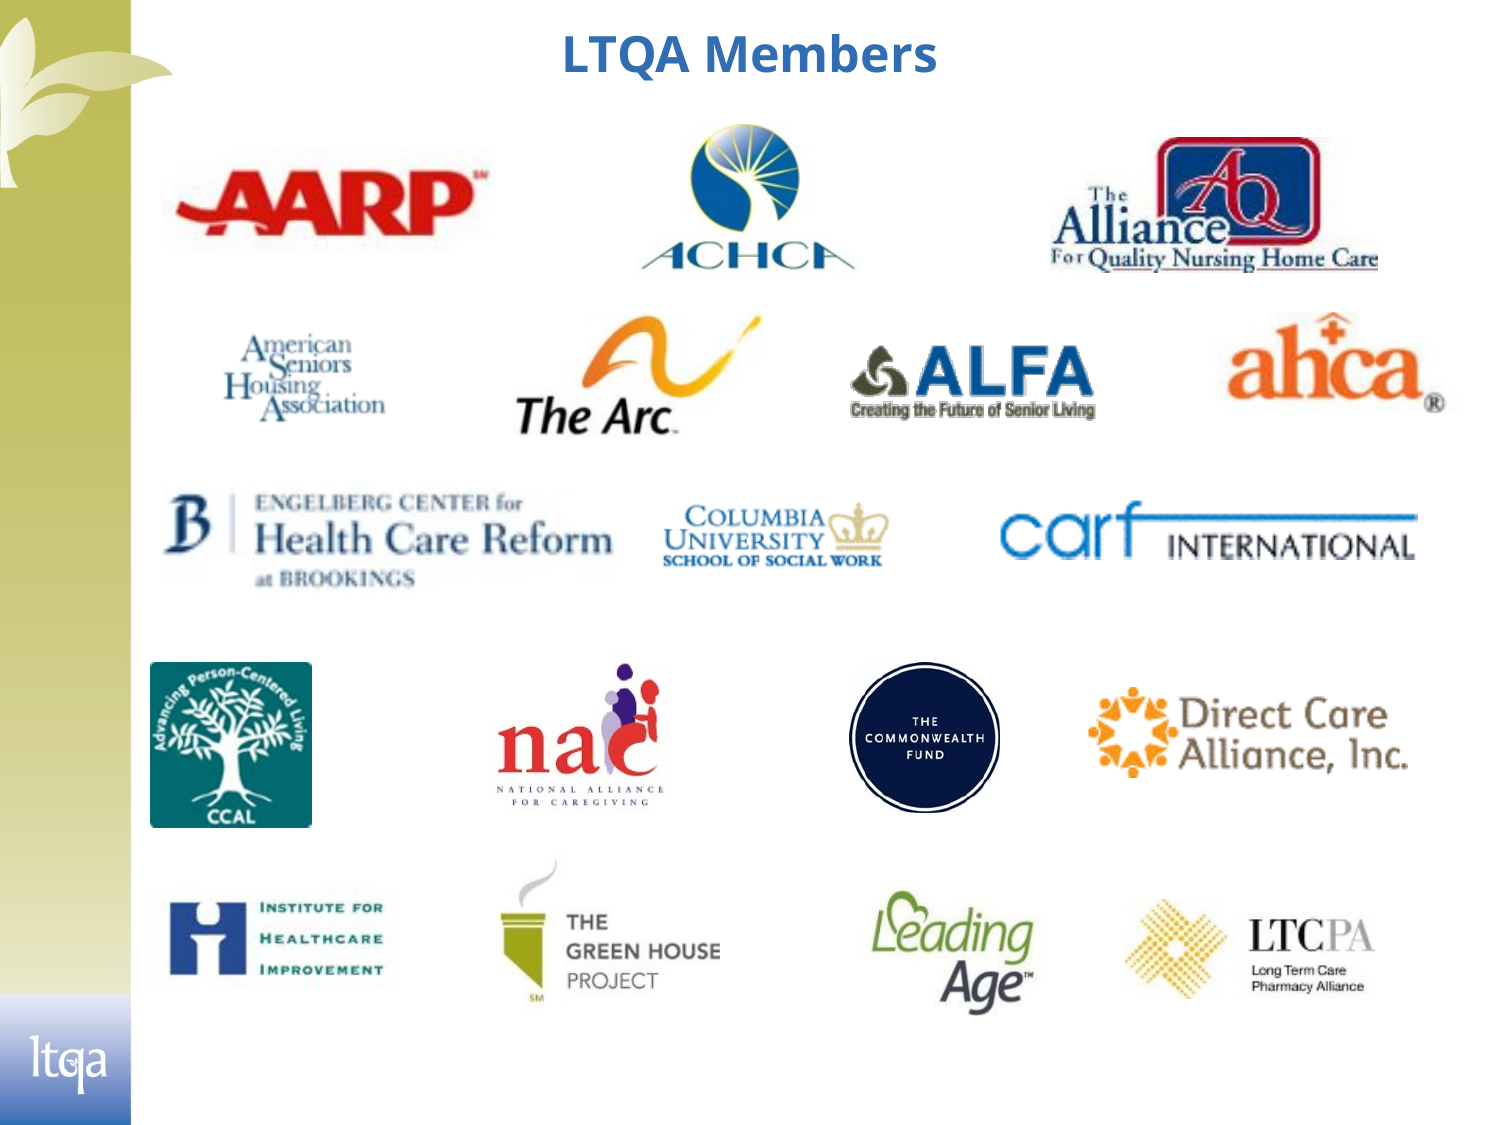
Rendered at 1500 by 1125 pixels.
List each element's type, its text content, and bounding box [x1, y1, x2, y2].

picture [1124, 899, 1376, 999]
picture [1087, 687, 1408, 778]
picture [849, 324, 1101, 432]
picture [649, 487, 901, 587]
picture [849, 662, 1001, 813]
title LTQA Members [74, 14, 1426, 91]
picture [499, 849, 721, 1016]
picture [212, 324, 401, 430]
picture [999, 499, 1418, 561]
picture [487, 649, 668, 831]
picture [1199, 312, 1462, 413]
picture [862, 862, 1043, 1043]
picture [0, 0, 617, 1125]
picture [637, 124, 859, 276]
picture [512, 312, 763, 438]
picture [1049, 137, 1378, 273]
